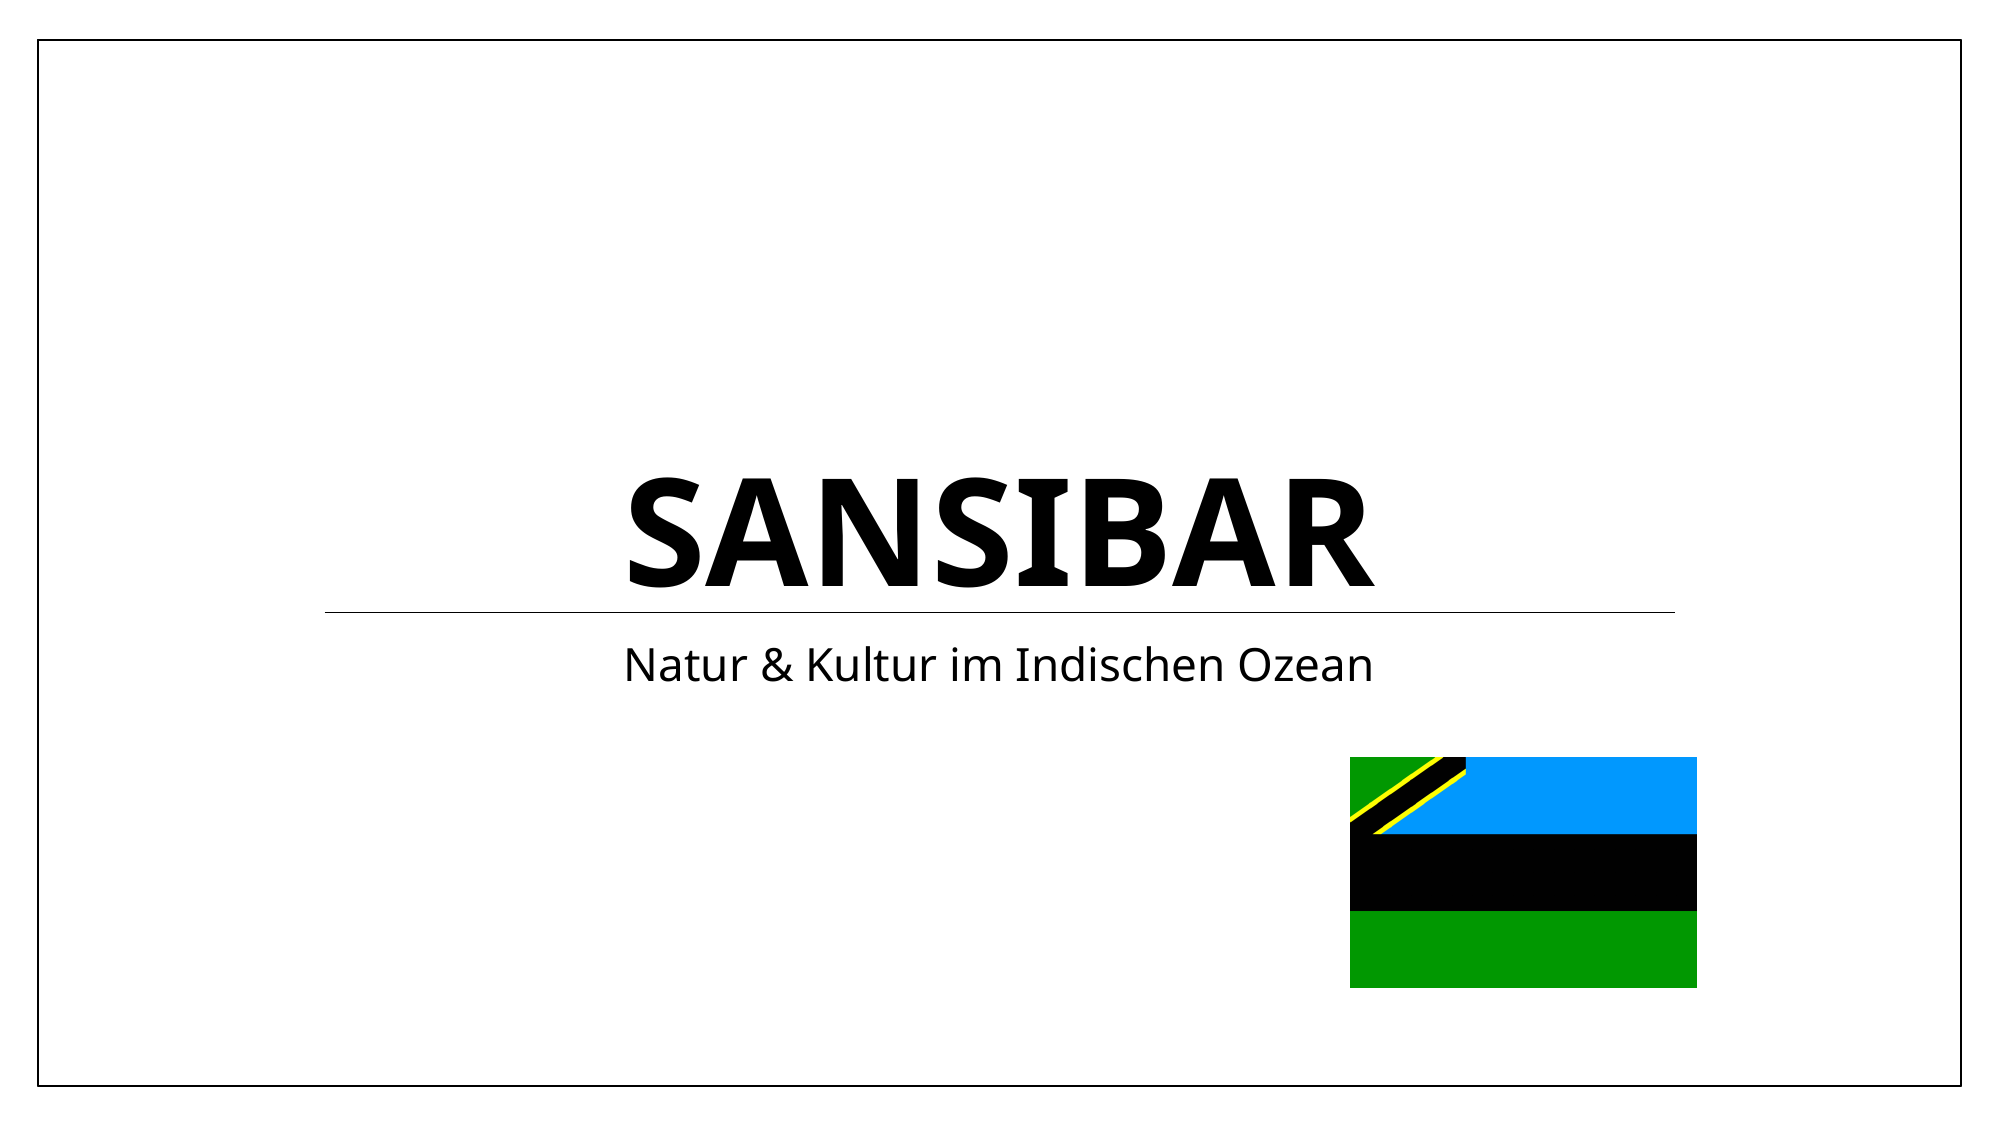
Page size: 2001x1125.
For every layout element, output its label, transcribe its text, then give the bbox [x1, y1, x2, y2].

picture [1350, 756, 1698, 989]
subtitle Natur & Kultur im Indischen Ozean [280, 634, 1719, 863]
title Sansibar [182, 144, 1818, 625]
